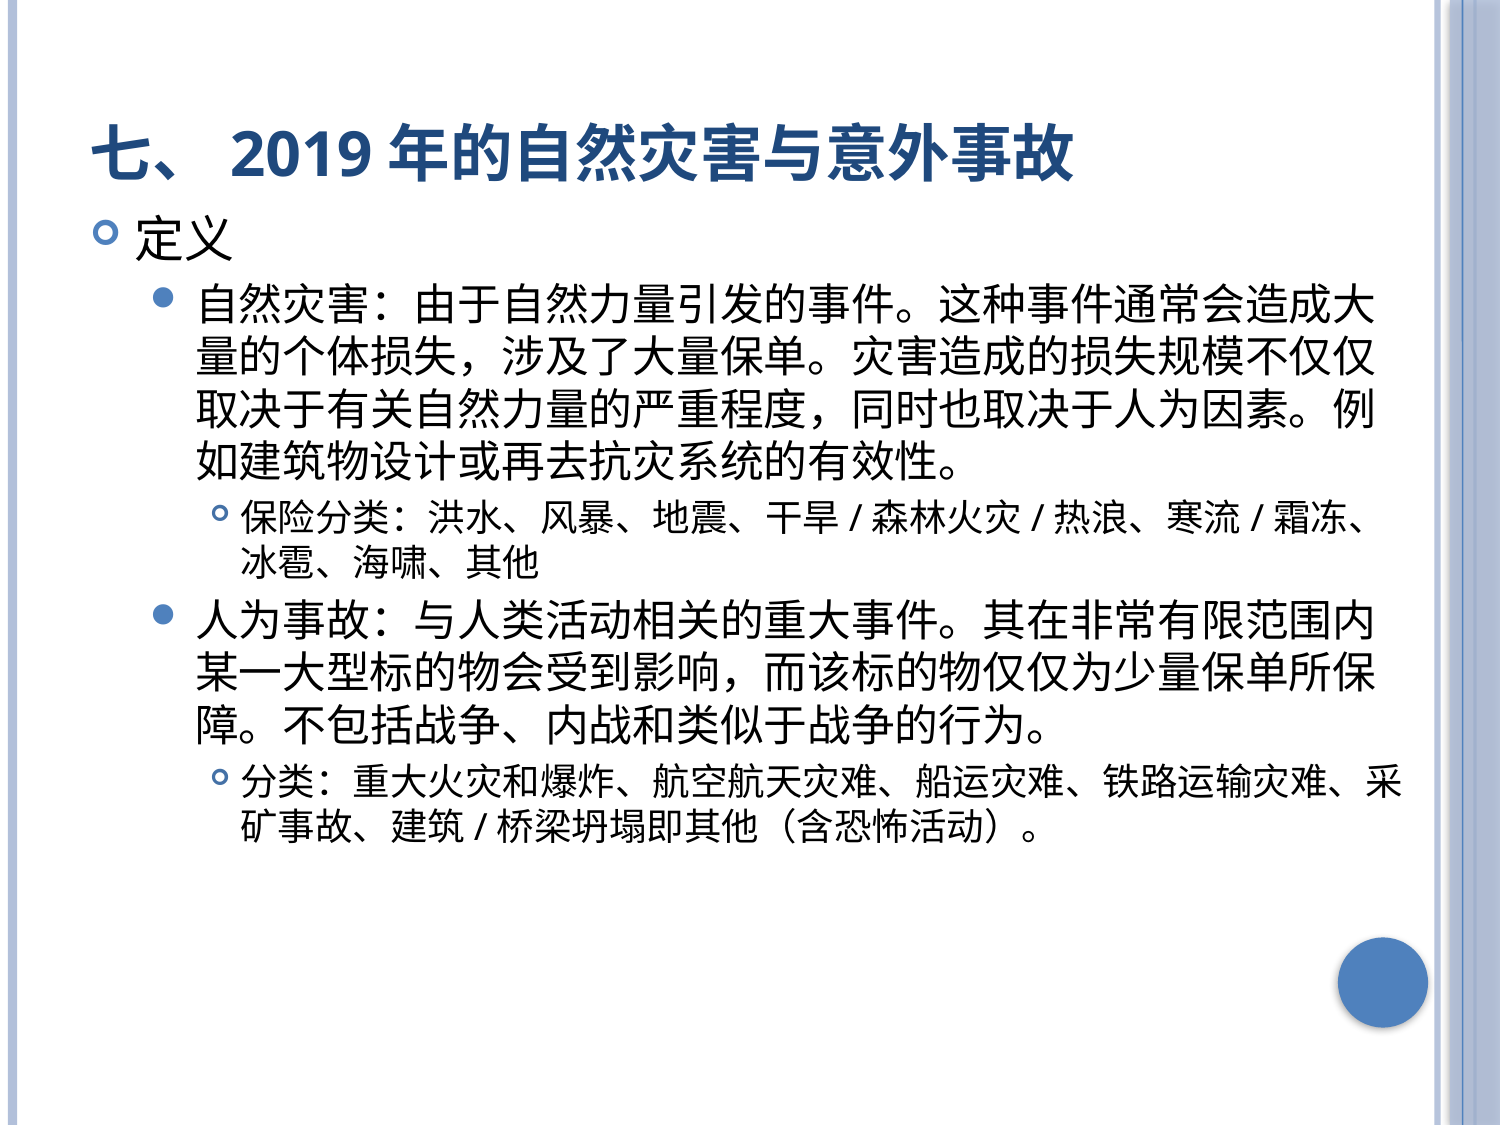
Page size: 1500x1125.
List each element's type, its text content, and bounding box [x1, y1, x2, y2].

title 七、2019年的自然灾害与意外事故 [75, 45, 1300, 197]
list 定义 自然灾害：由于自然力量引发的事件。这种事件通常会造成大量的个体损失，涉及了大量保单。灾害造成的损失规模不仅仅取决于有关自然力量的严重程度，同时也取决于人为因素。例如建筑物设计或再去抗灾系统的有效性。 保险分类：洪水、风暴、地震、干旱/森林火灾/热浪、寒流/霜冻、冰雹、海啸、其他 人为事故：与人类活动相关的重大事件。其在非常有限范围内某一大型标的物会受到影响，而该标的物仅仅为少量保单所保障。不包括战争、内战和类似于战争的行为。 分类：重大火灾和爆炸、航空航天灾难、船运灾难、铁路运输灾难、采矿事故、建筑/桥梁坍塌即其他（含恐怖活动）。 [74, 199, 1426, 1011]
